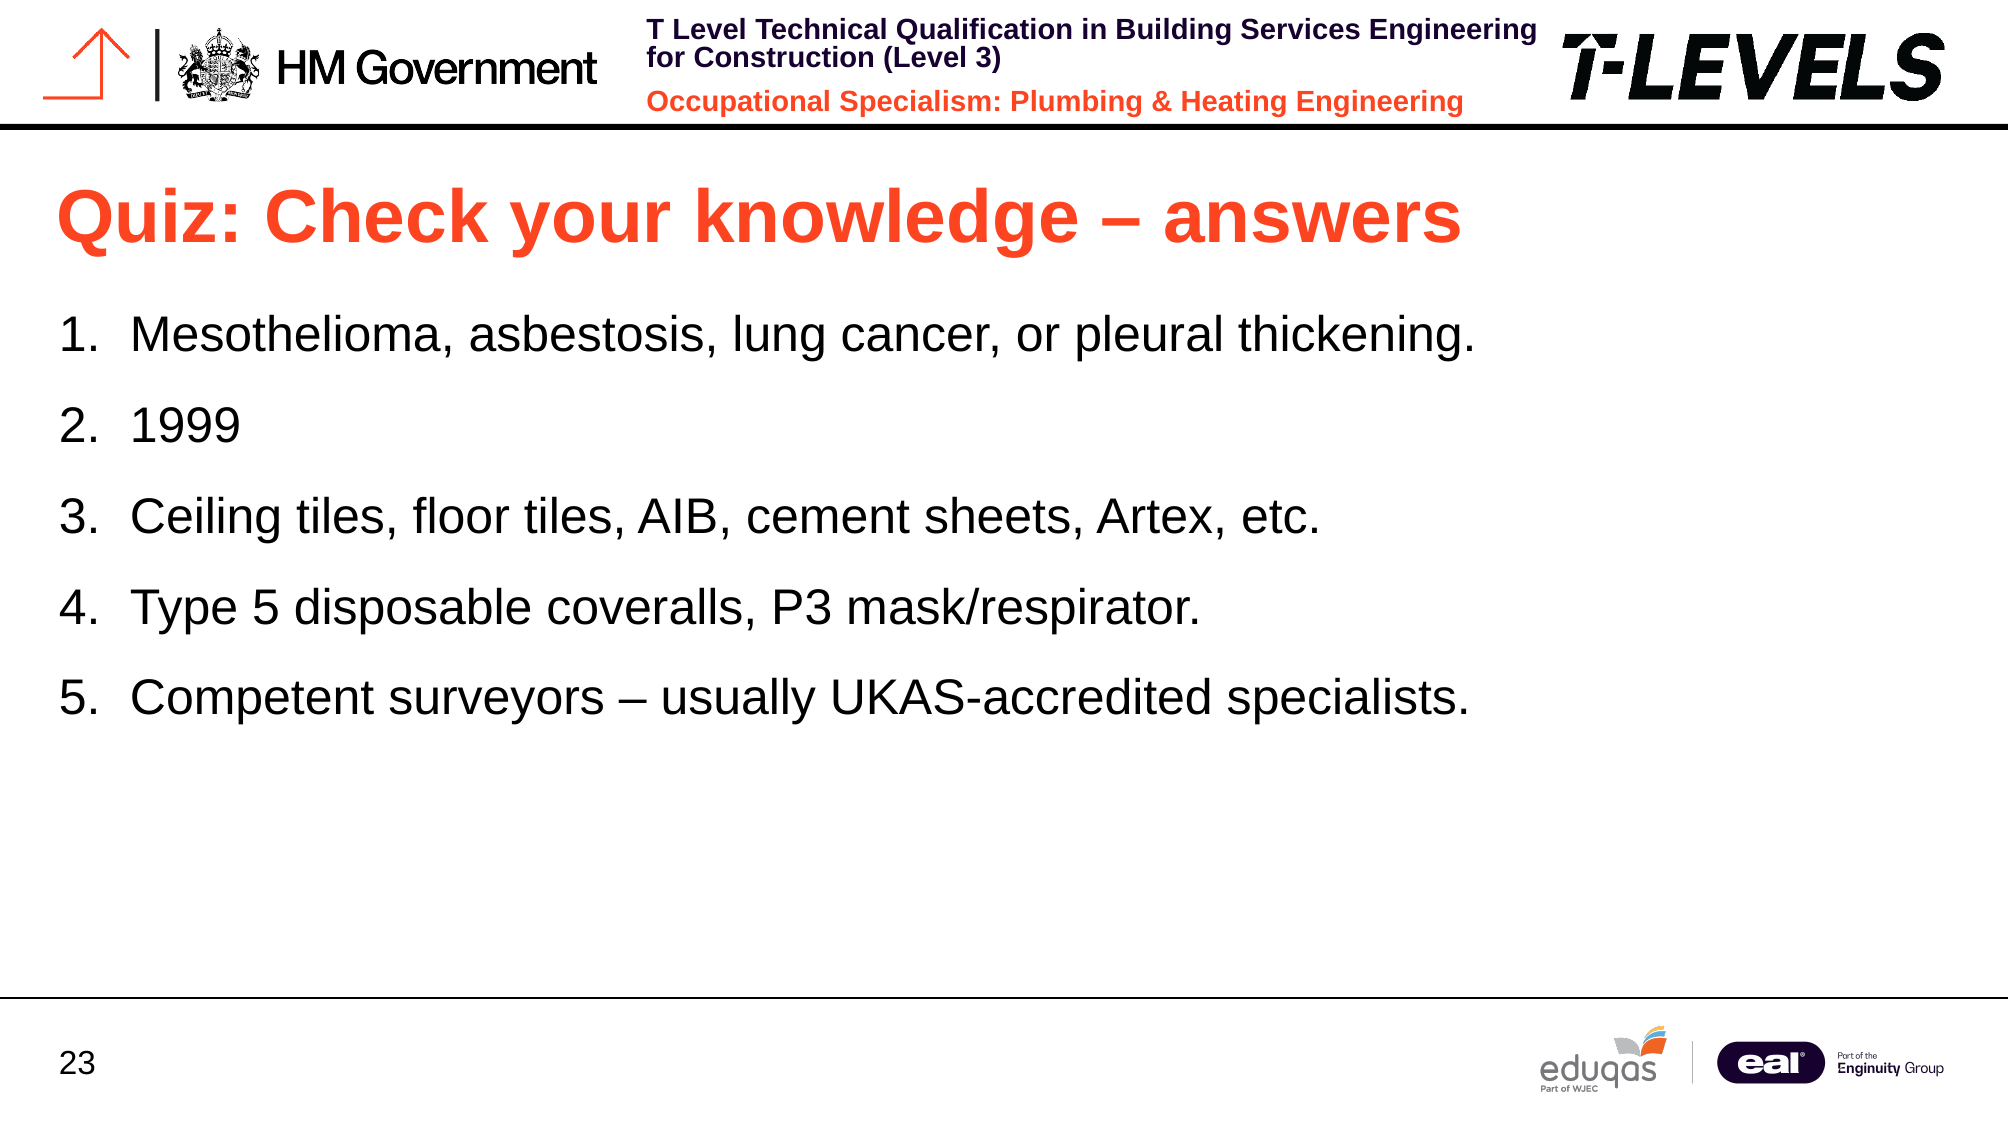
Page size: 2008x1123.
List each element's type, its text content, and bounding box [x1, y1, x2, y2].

title Quiz: Check your knowledge – answers [41, 111, 1949, 314]
picture [155, 28, 597, 102]
list Mesothelioma, asbestosis, lung cancer, or pleural thickening. 1999 Ceiling tiles, floor tiles, AIB, cement sheets, Artex, etc. Type 5 disposable coveralls, P3 mask/respirator. Competent surveyors – usually UKAS-accredited specialists. [59, 295, 1957, 901]
picture [1543, 25, 1964, 108]
picture [38, 27, 136, 100]
picture [1535, 1021, 1949, 1097]
